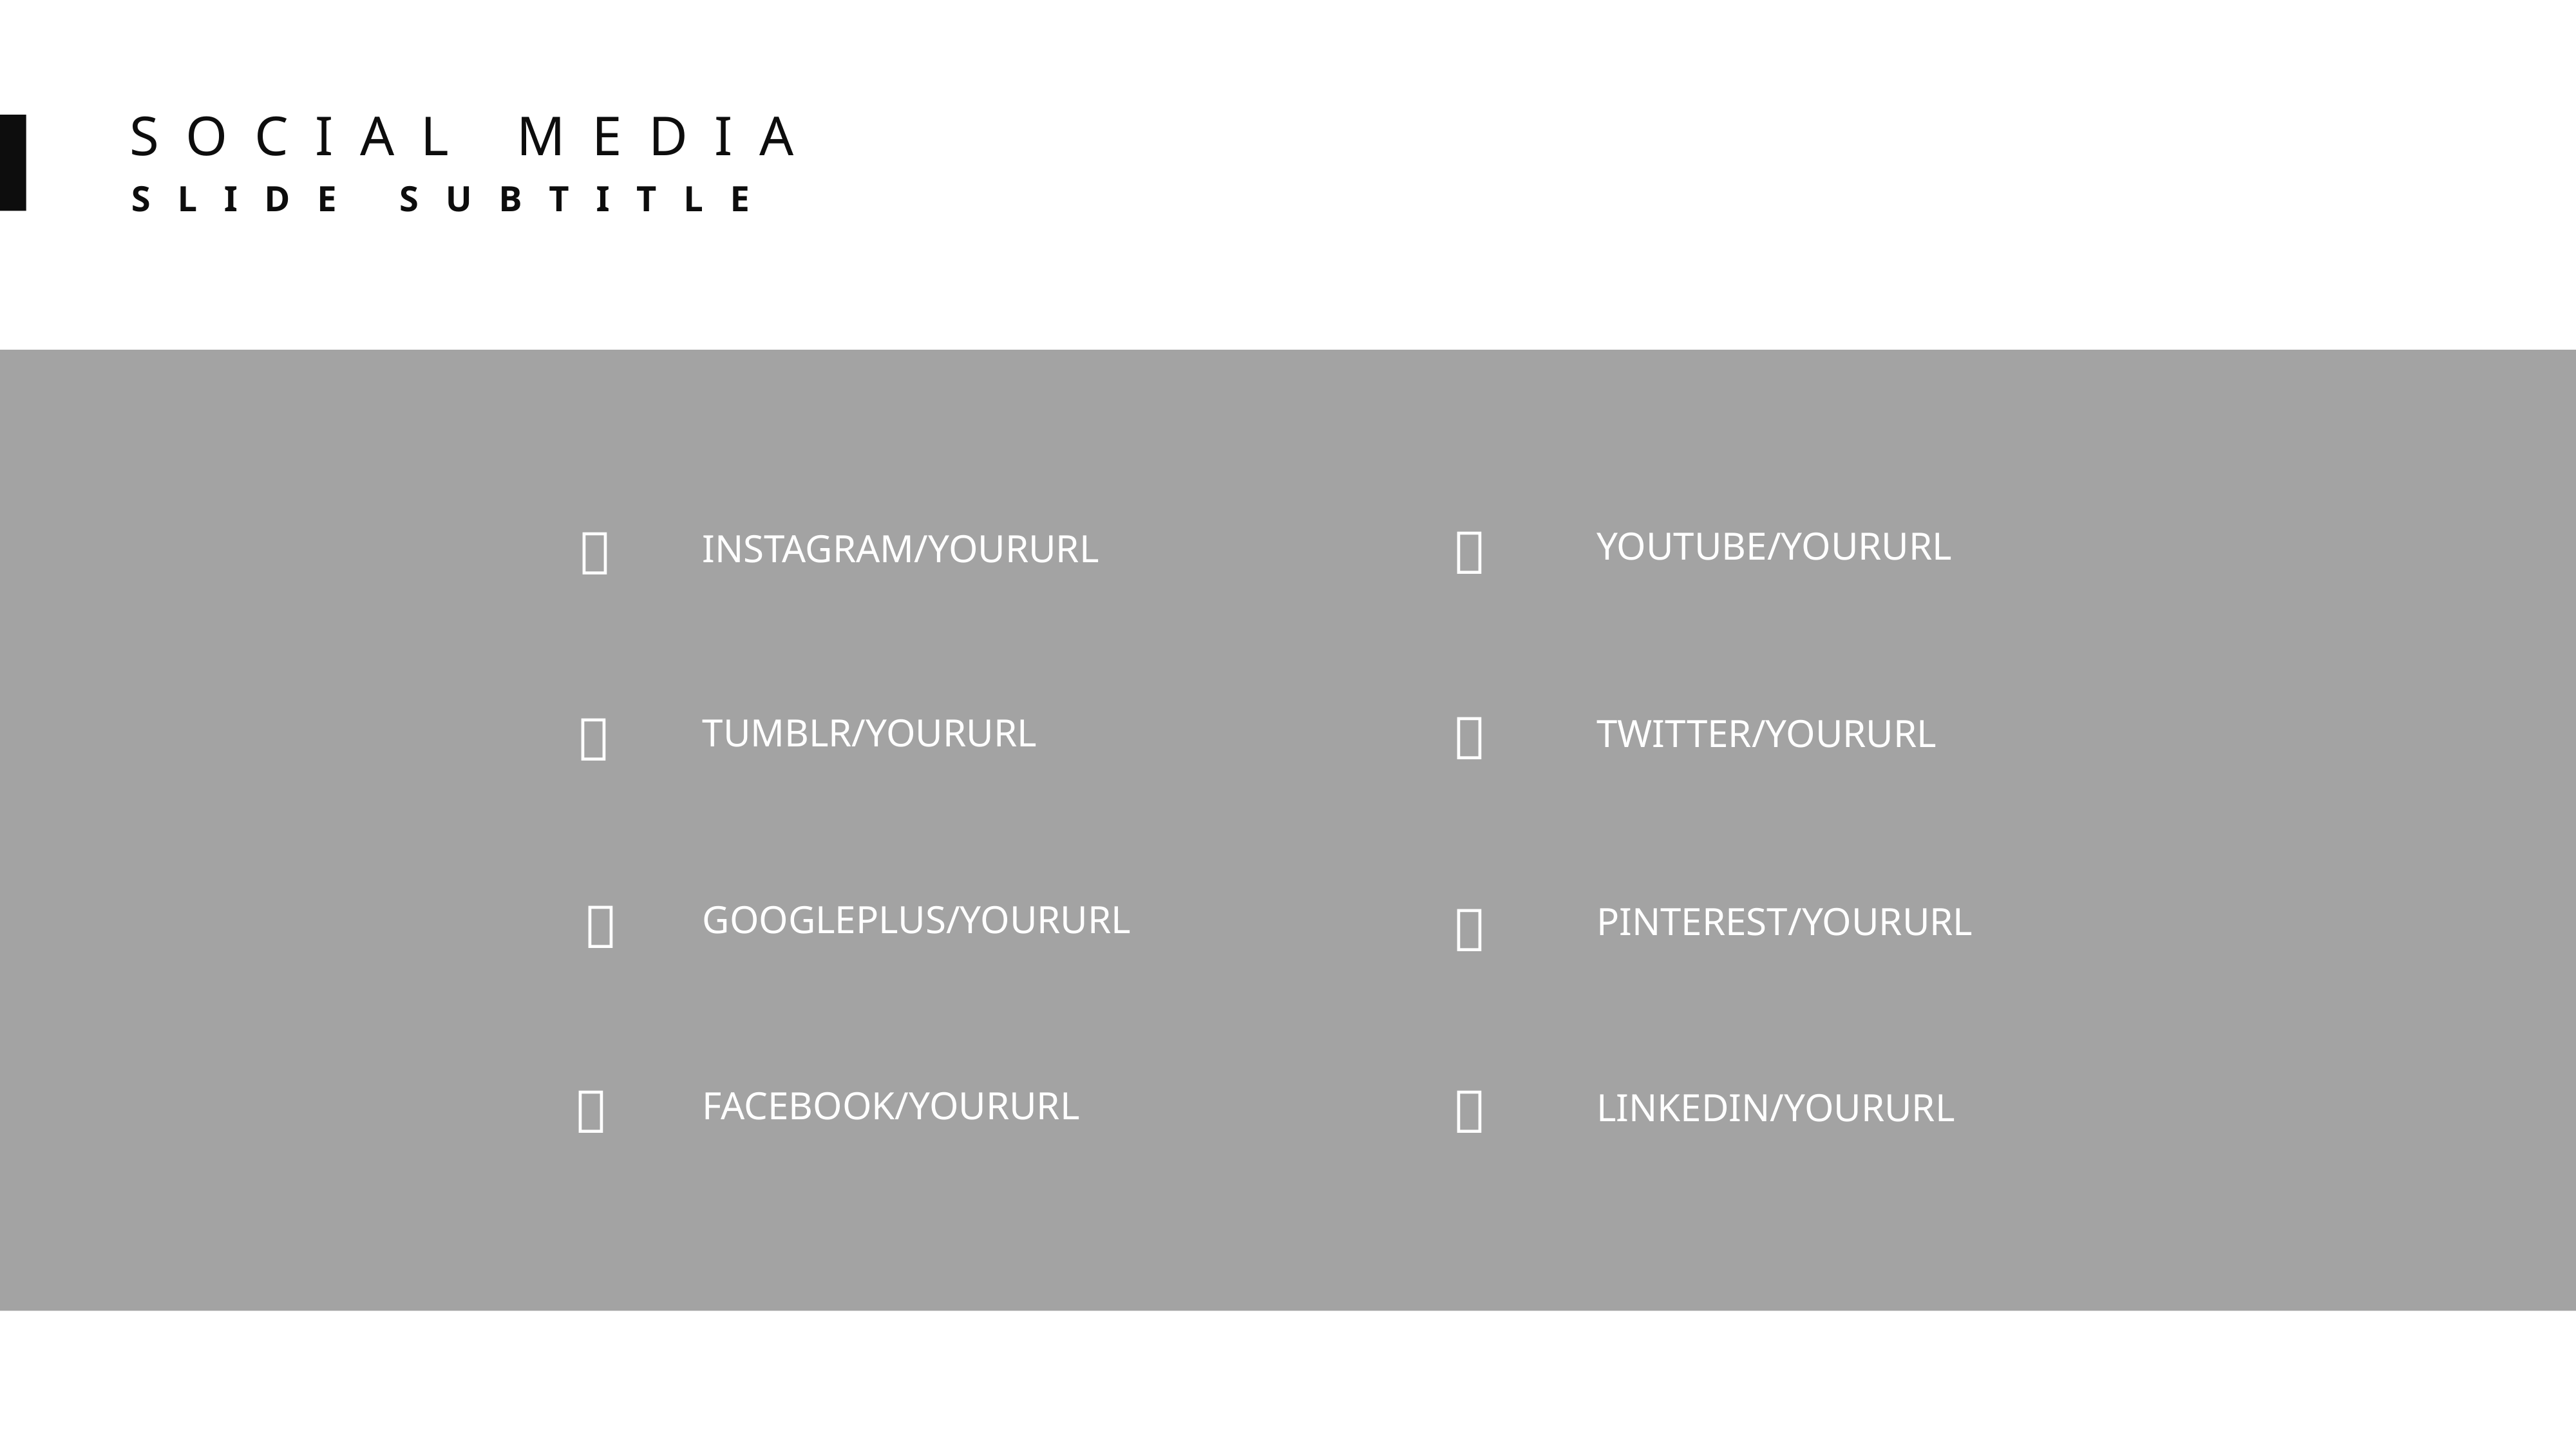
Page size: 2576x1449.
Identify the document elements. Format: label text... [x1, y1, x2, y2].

text_box PINTEREST/YOURURL [1587, 893, 2012, 948]
text_box  [1442, 696, 1490, 777]
text_box LINKEDIN/YOURURL [1587, 1079, 2012, 1134]
text_box  [564, 1069, 611, 1150]
text_box [0, 114, 27, 211]
text_box  [566, 697, 613, 778]
text_box  [1442, 510, 1489, 591]
text_box TWITTER/YOURURL [1587, 705, 1970, 760]
text_box  [567, 511, 614, 592]
text_box SLIDE SUBTITLE [122, 171, 761, 223]
text_box YOUTUBE/YOURURL [1587, 517, 1994, 573]
text_box INSTAGRAM/YOURURL [692, 520, 1166, 575]
text_box TUMBLR/YOURURL [692, 704, 1166, 759]
text_box  [1442, 887, 1489, 968]
text_box [0, 349, 2576, 1311]
text_box  [573, 884, 621, 965]
text_box GOOGLEPLUS/YOURURL [692, 891, 1192, 946]
text_box FACEBOOK/YOURURL [692, 1077, 1171, 1132]
text_box SOCIAL MEDIA [120, 97, 804, 171]
text_box  [1442, 1069, 1489, 1150]
